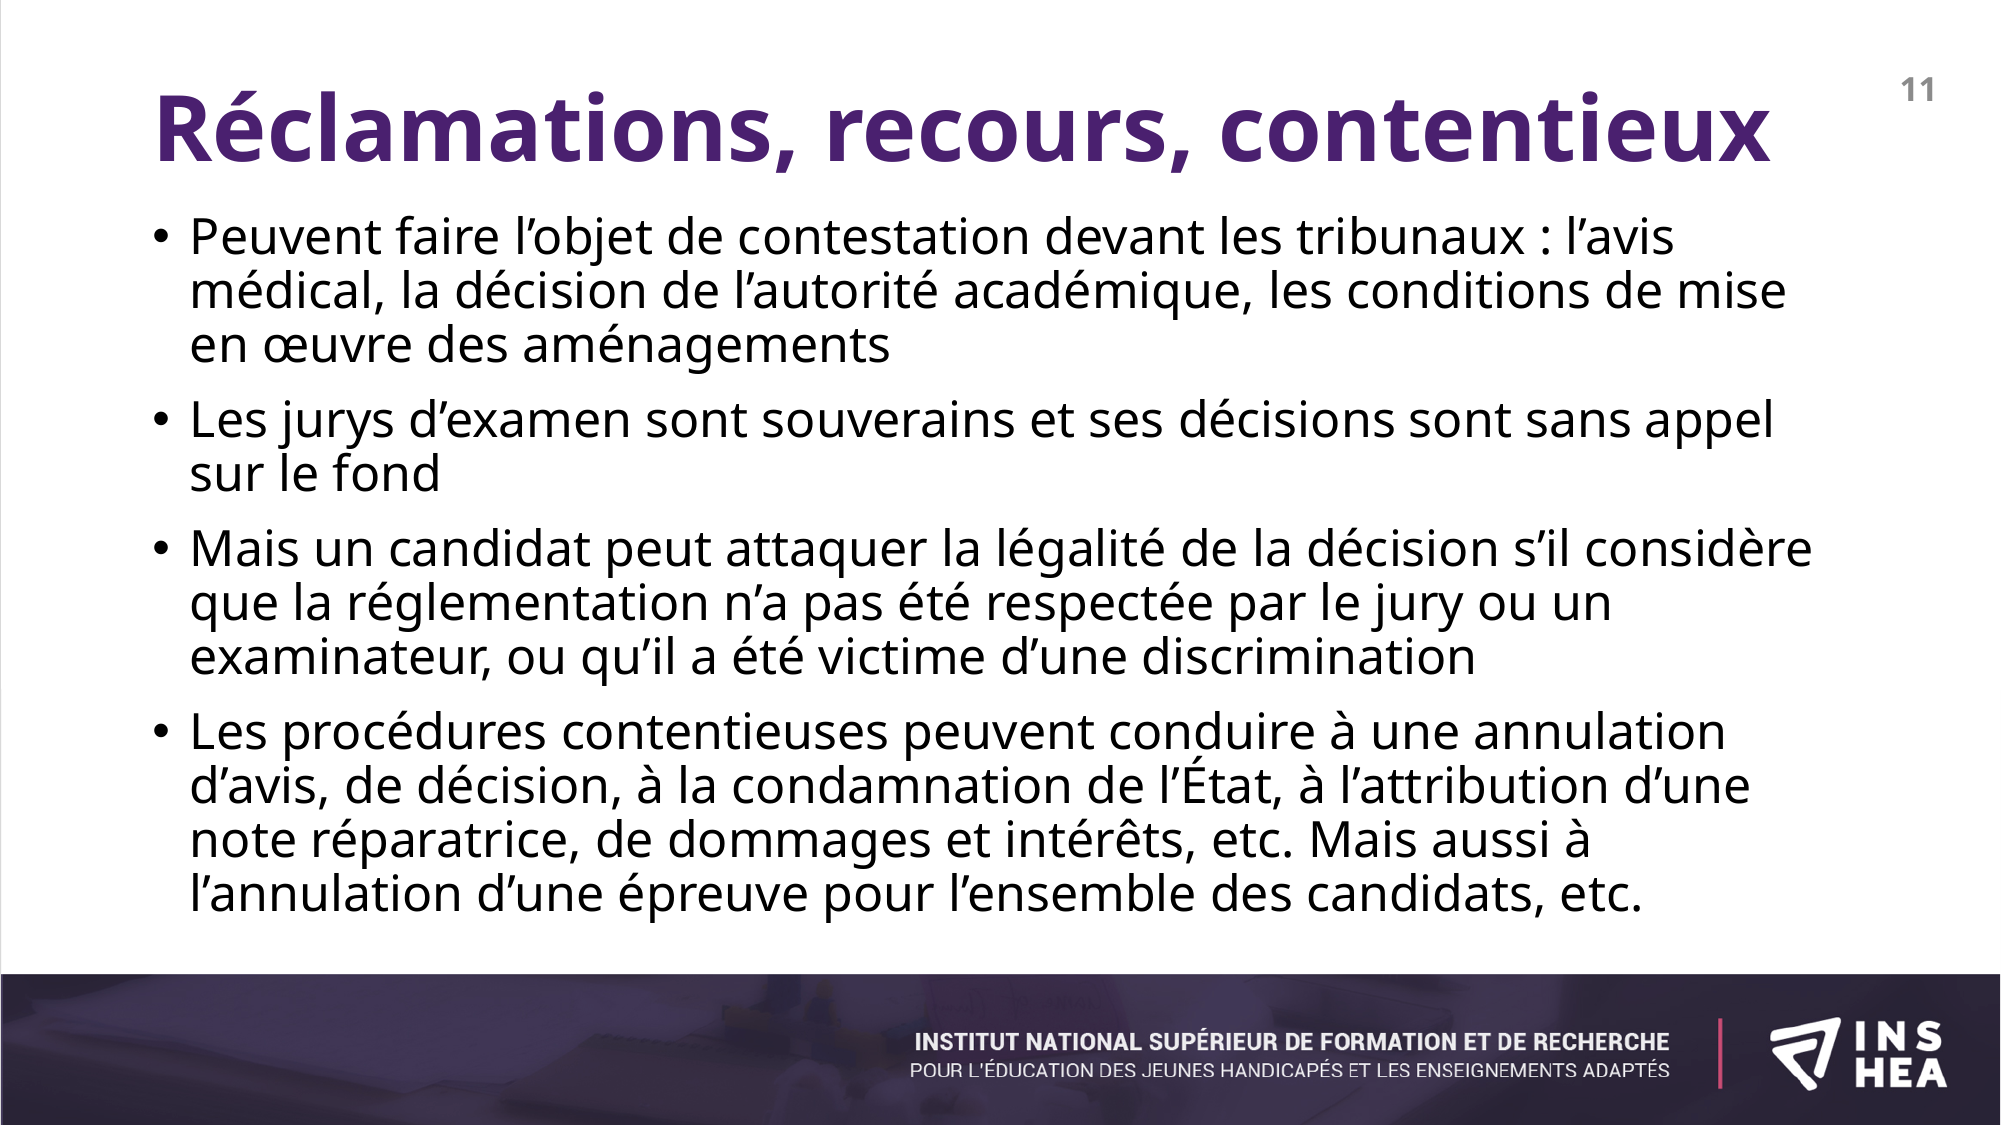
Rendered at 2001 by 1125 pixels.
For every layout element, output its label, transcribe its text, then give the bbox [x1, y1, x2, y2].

list Peuvent faire l’objet de contestation devant les tribunaux : l’avis médical, la décision de l’autorité académique, les conditions de mise en œuvre des aménagements Les jurys d’examen sont souverains et ses décisions sont sans appel sur le fond Mais un candidat peut attaquer la légalité de la décision s’il considère que la réglementation n’a pas été respectée par le jury ou un examinateur, ou qu’il a été victime d’une discrimination Les procédures contentieuses peuvent conduire à une annulation d’avis, de décision, à la condamnation de l’État, à l’attribution d’une note réparatrice, de dommages et intérêts, etc. Mais aussi à l’annulation d’une épreuve pour l’ensemble des candidats, etc. [137, 204, 1863, 981]
picture [0, 0, 2001, 1125]
title Réclamations, recours, contentieux [137, 59, 1863, 204]
slide_number 11 [1850, 60, 1953, 121]
